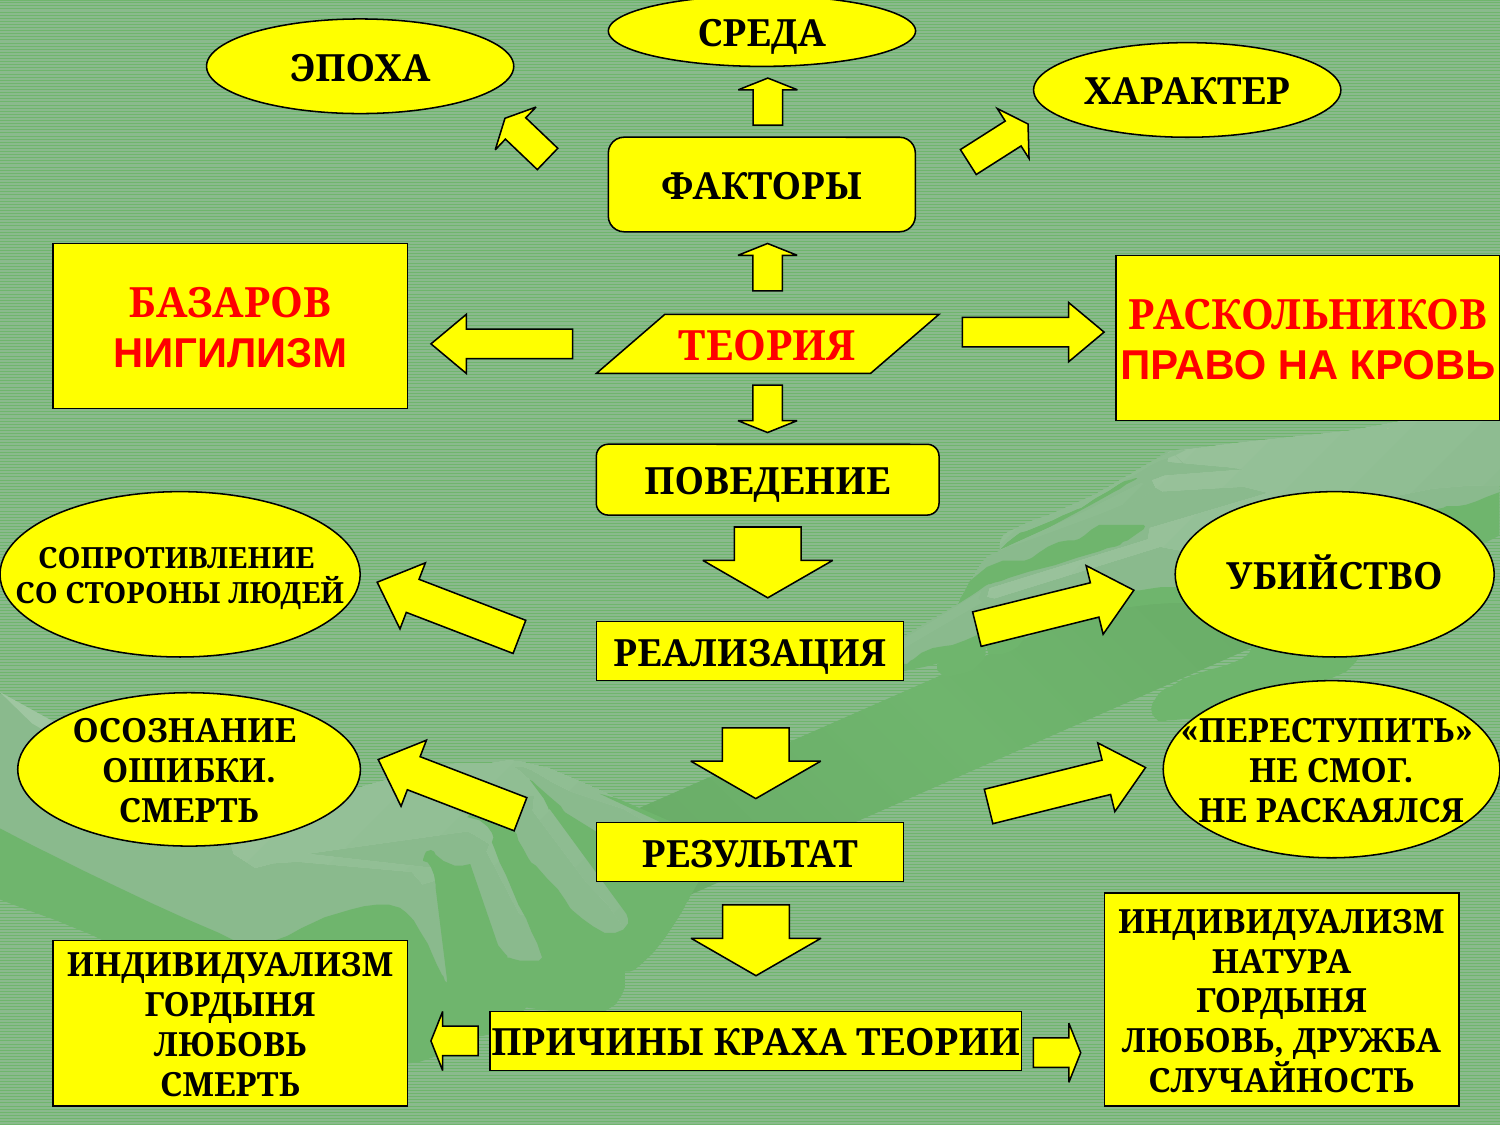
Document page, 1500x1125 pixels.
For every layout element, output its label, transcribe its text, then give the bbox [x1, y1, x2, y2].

text_box [690, 727, 821, 799]
text_box [738, 243, 798, 291]
text_box РЕЗУЛЬТАТ [596, 822, 904, 882]
text_box ИНДИВИДУАЛИЗМ ГОРДЫНЯ ЛЮБОВЬ СМЕРТЬ [53, 940, 408, 1106]
text_box СОПРОТИВЛЕНИЕ СО СТОРОНЫ ЛЮДЕЙ [0, 491, 361, 657]
text_box «ПЕРЕСТУПИТЬ» НЕ СМОГ. НЕ РАСКАЯЛСЯ [1163, 680, 1500, 858]
text_box [495, 107, 558, 170]
text_box [378, 740, 527, 831]
text_box ОСОЗНАНИЕ ОШИБКИ. СМЕРТЬ [17, 692, 361, 847]
text_box БАЗАРОВ НИГИЛИЗМ [53, 243, 408, 409]
text_box ПРИЧИНЫ КРАХА ТЕОРИИ [490, 1011, 1022, 1071]
text_box [430, 1011, 479, 1071]
text_box УБИЙСТВО [1175, 491, 1495, 657]
text_box [430, 314, 573, 374]
text_box [691, 904, 821, 976]
text_box ИНДИВИДУАЛИЗМ НАТУРА ГОРДЫНЯ ЛЮБОВЬ, ДРУЖБА СЛУЧАЙНОСТЬ [1104, 893, 1459, 1106]
text_box [960, 108, 1030, 175]
text_box ПОВЕДЕНИЕ [596, 444, 940, 516]
text_box ХАРАКТЕР [1033, 42, 1341, 138]
text_box ЭПОХА [206, 18, 514, 114]
text_box [972, 565, 1134, 647]
text_box [738, 78, 798, 126]
text_box [962, 302, 1105, 362]
text_box РЕАЛИЗАЦИЯ [596, 621, 904, 681]
text_box СРЕДА [608, 0, 916, 67]
text_box [1033, 1023, 1081, 1083]
text_box [702, 527, 833, 598]
text_box РАСКОЛЬНИКОВ ПРАВО НА КРОВЬ [1116, 255, 1500, 421]
text_box ФАКТОРЫ [608, 137, 916, 232]
text_box ТЕОРИЯ [596, 314, 940, 374]
text_box [738, 385, 798, 433]
text_box [984, 742, 1146, 824]
text_box [377, 562, 526, 654]
